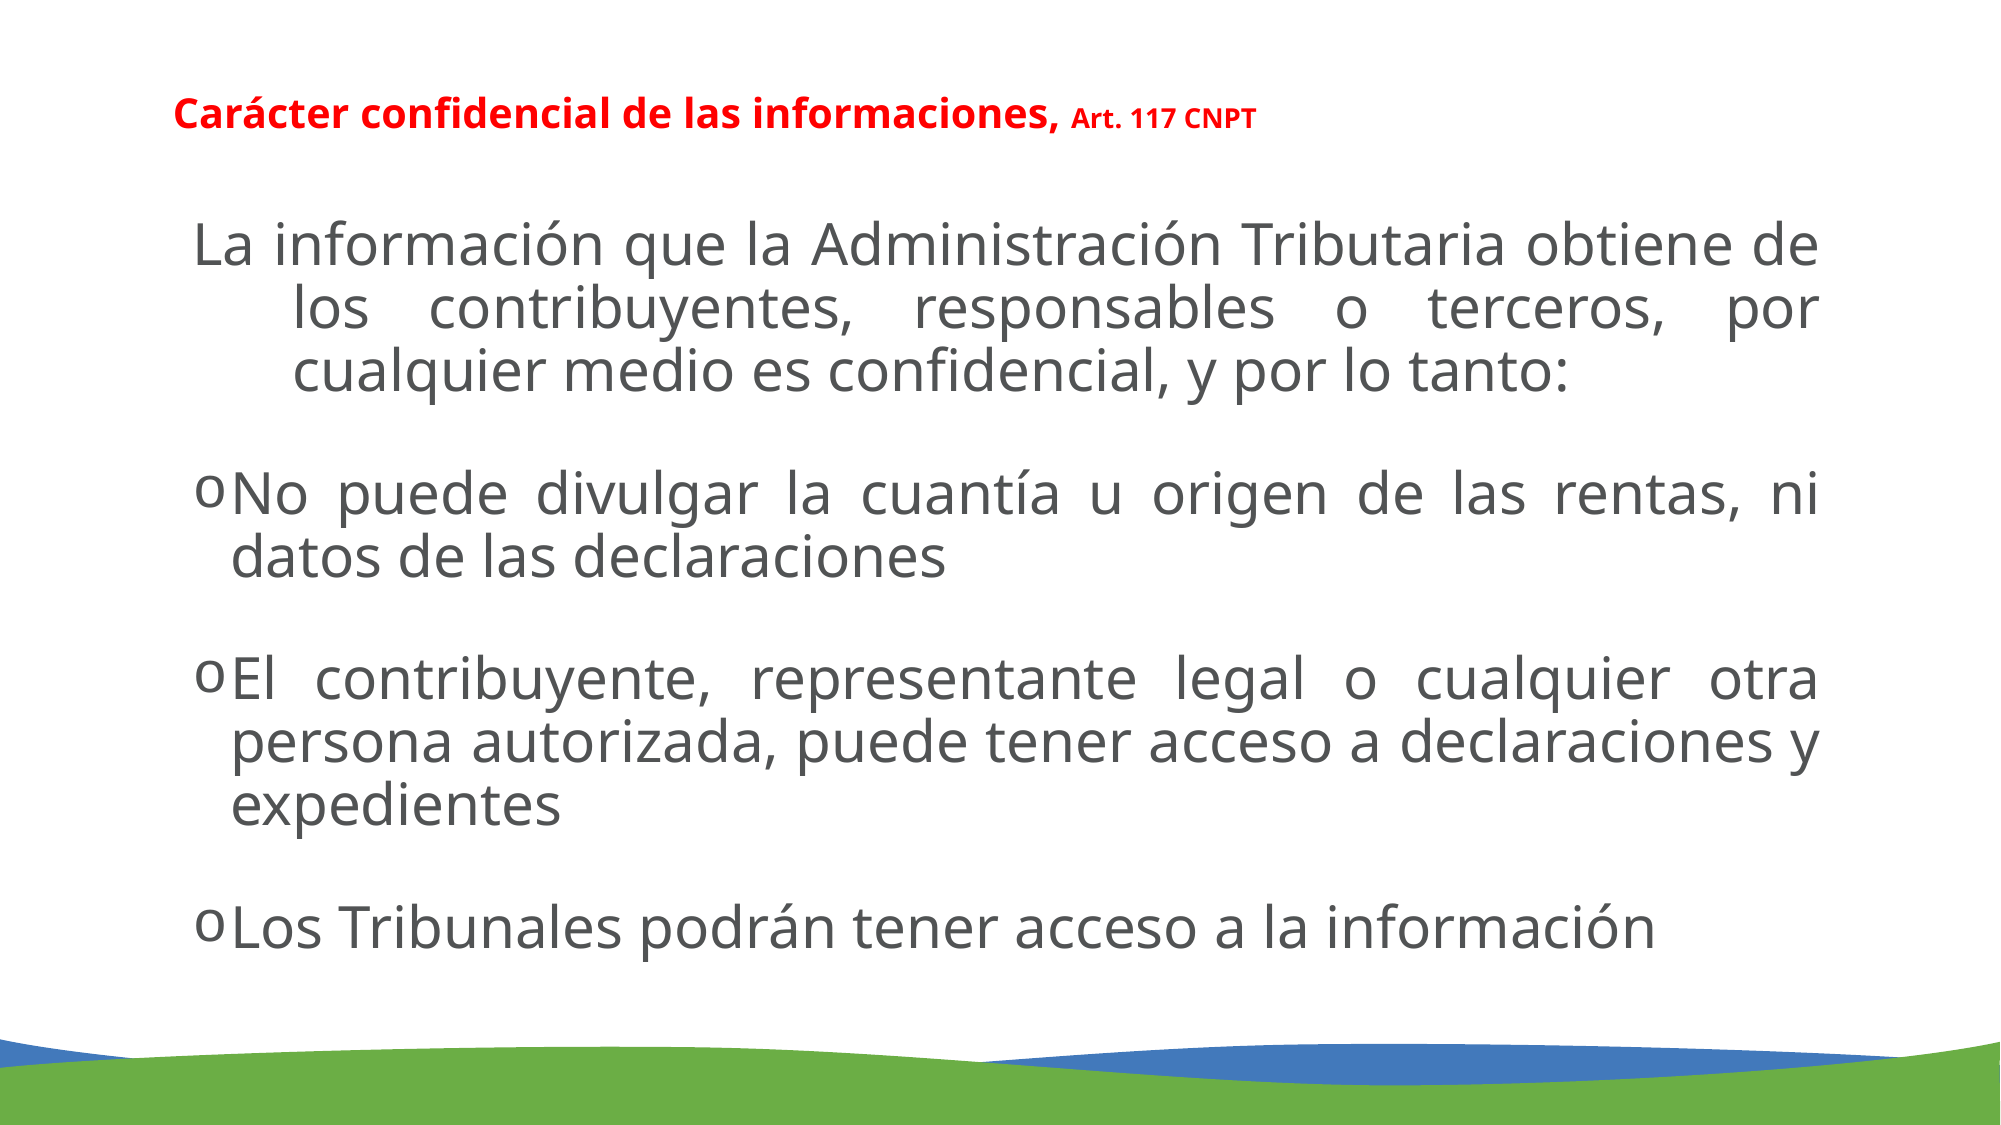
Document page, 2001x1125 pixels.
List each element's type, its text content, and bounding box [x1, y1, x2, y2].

title Carácter confidencial de las informaciones, Art. 117 CNPT [157, 54, 1868, 209]
text_box La información que la Administración Tributaria obtiene de los contribuyentes, responsables o terceros, por cualquier medio es confidencial, y por lo tanto: No puede divulgar la cuantía u origen de las rentas, ni datos de las declaraciones El contribuyente, representante legal o cualquier otra persona autorizada, puede tener acceso a declaraciones y expedientes Los Tribunales podrán tener acceso a la información [177, 207, 1836, 976]
